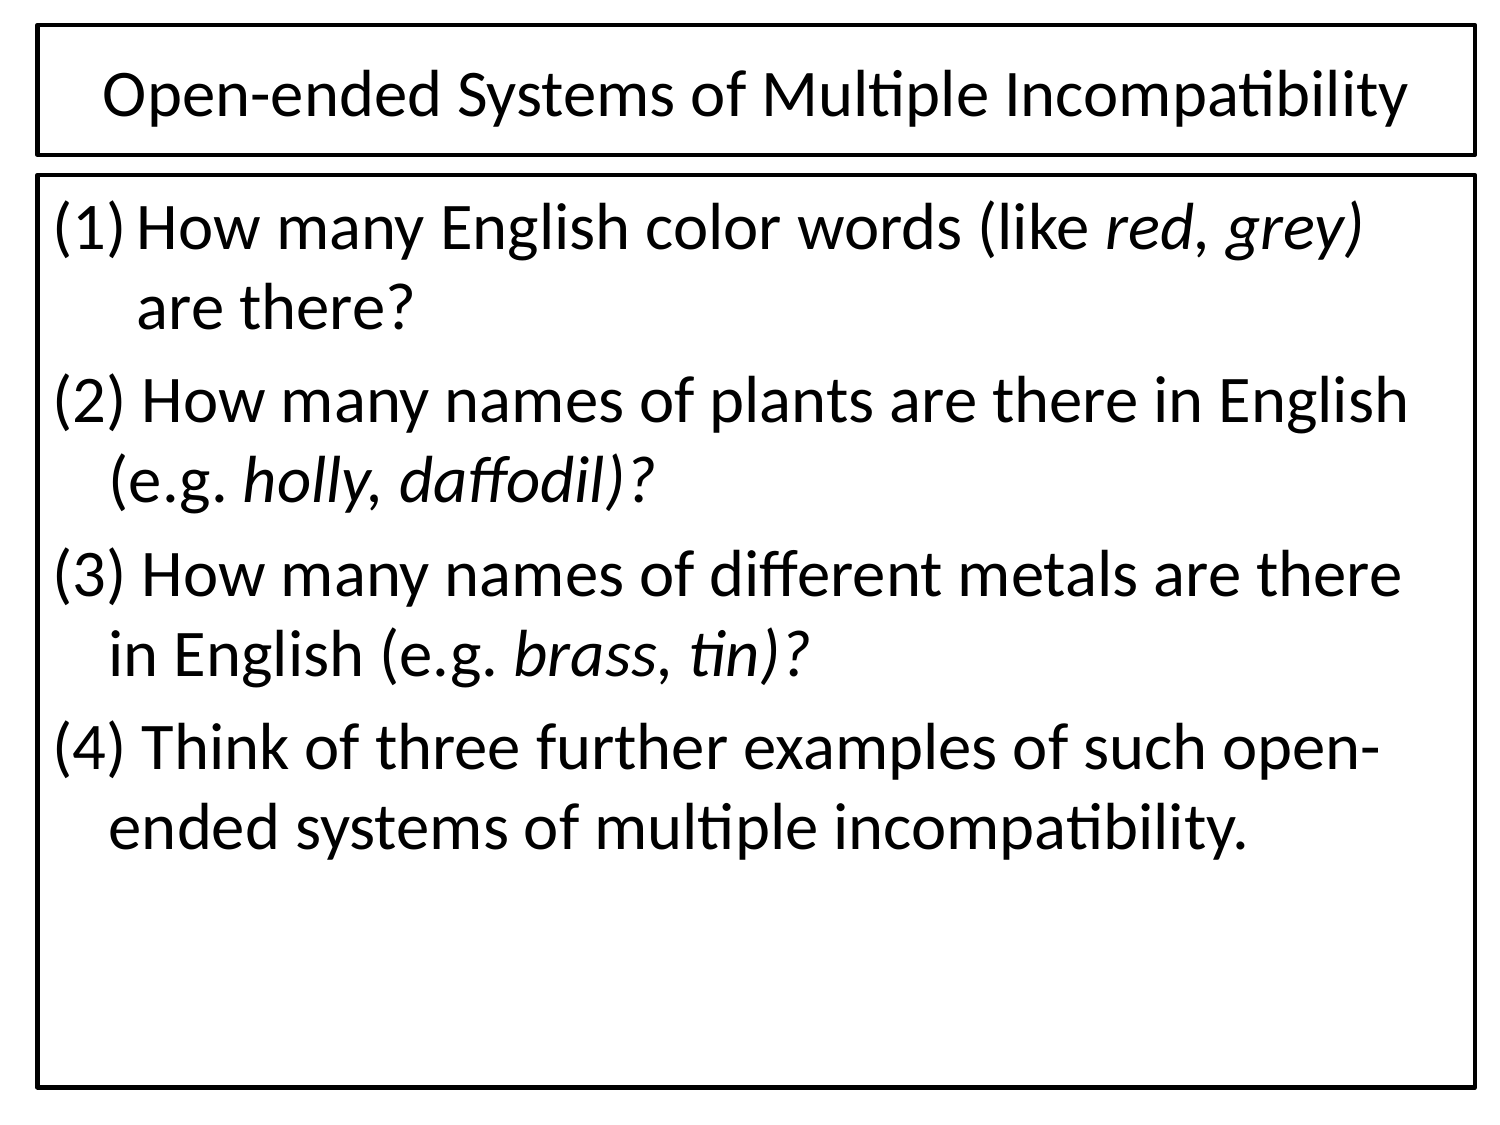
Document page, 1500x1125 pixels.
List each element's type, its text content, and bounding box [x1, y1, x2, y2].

title Open-ended Systems of Multiple Incompatibility [35, 23, 1477, 157]
list How many English color words (like red, grey) are there? (2) How many names of plants are there in English (e.g. holly, daffodil)? (3) How many names of different metals are there in English (e.g. brass, tin)? (4) Think of three further examples of such open-ended systems of multiple incompatibility. [35, 173, 1477, 1090]
